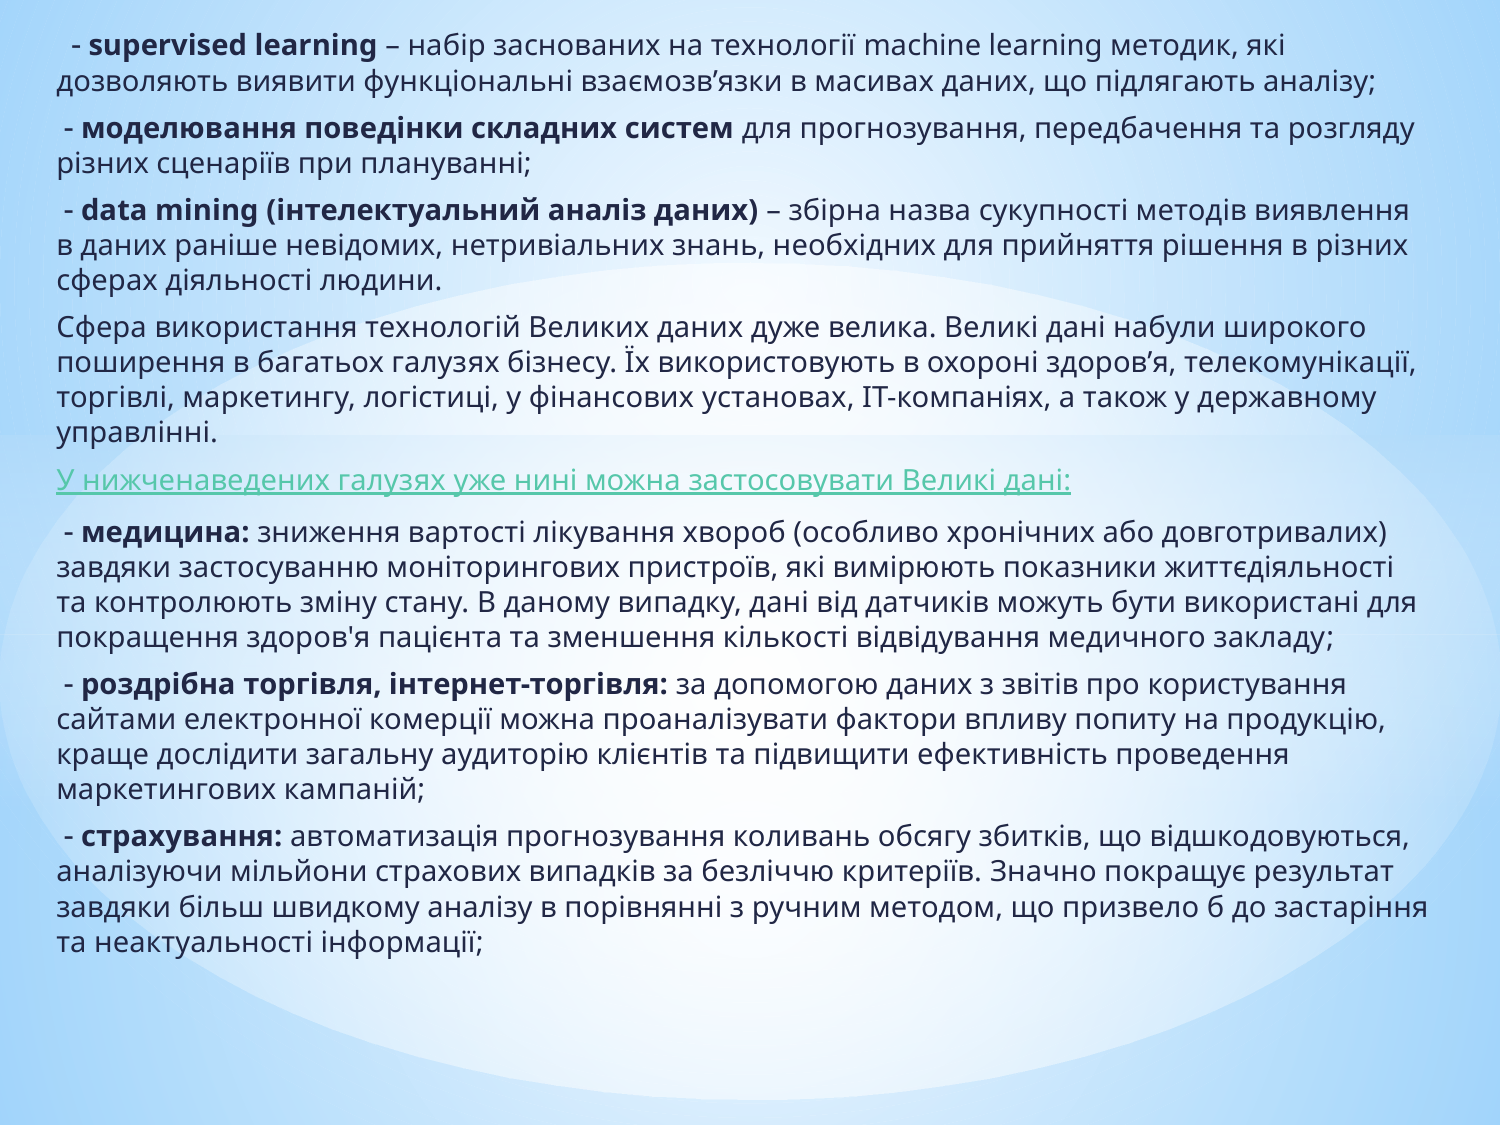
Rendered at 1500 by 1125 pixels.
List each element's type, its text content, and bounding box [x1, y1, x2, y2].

subtitle  supervised learning – набір заснованих на технології machine learning методик, які дозволяють виявити функціональні взаємозв’язки в масивах даних, що підлягають аналізу;  моделювання поведінки складних систем для прогнозування, передбачення та розгляду різних сценаріїв при плануванні;  data mining (інтелектуальний аналіз даних) – збірна назва сукупності методів виявлення в даних раніше невідомих, нетривіальних знань, необхідних для прийняття рішення в різних сферах діяльності людини. Сфера використання технологій Великих даних дуже велика. Великі дані набули широкого поширення в багатьох галузях бізнесу. Їх використовують в охороні здоров’я, телекомунікації, торгівлі, маркетингу, логістиці, у фінансових установах, ІТ-компаніях, а також у державному управлінні. У нижченаведених галузях уже нині можна застосовувати Великі дані:  медицина: зниження вартості лікування хвороб (особливо хронічних або довготривалих) завдяки застосуванню моніторингових пристроїв, які вимірюють показники життєдіяльності та контролюють зміну стану. В даному випадку, дані від датчиків можуть бути використані для покращення здоров'я пацієнта та зменшення кількості відвідування медичного закладу;  роздрібна торгівля, інтернет-торгівля: за допомогою даних з звітів про користування сайтами електронної комерції можна проаналізувати фактори впливу попиту на продукцію, краще дослідити загальну аудиторію клієнтів та підвищити ефективність проведення маркетингових кампаній;  страхування: автоматизація прогнозування коливань обсягу збитків, що відшкодовуються, аналізуючи мільйони страхових випадків за безліччю критеріїв. Значно покращує результат завдяки більш швидкому аналізу в порівнянні з ручним методом, що призвело б до застаріння та неактуальності інформації; [41, 19, 1447, 1071]
